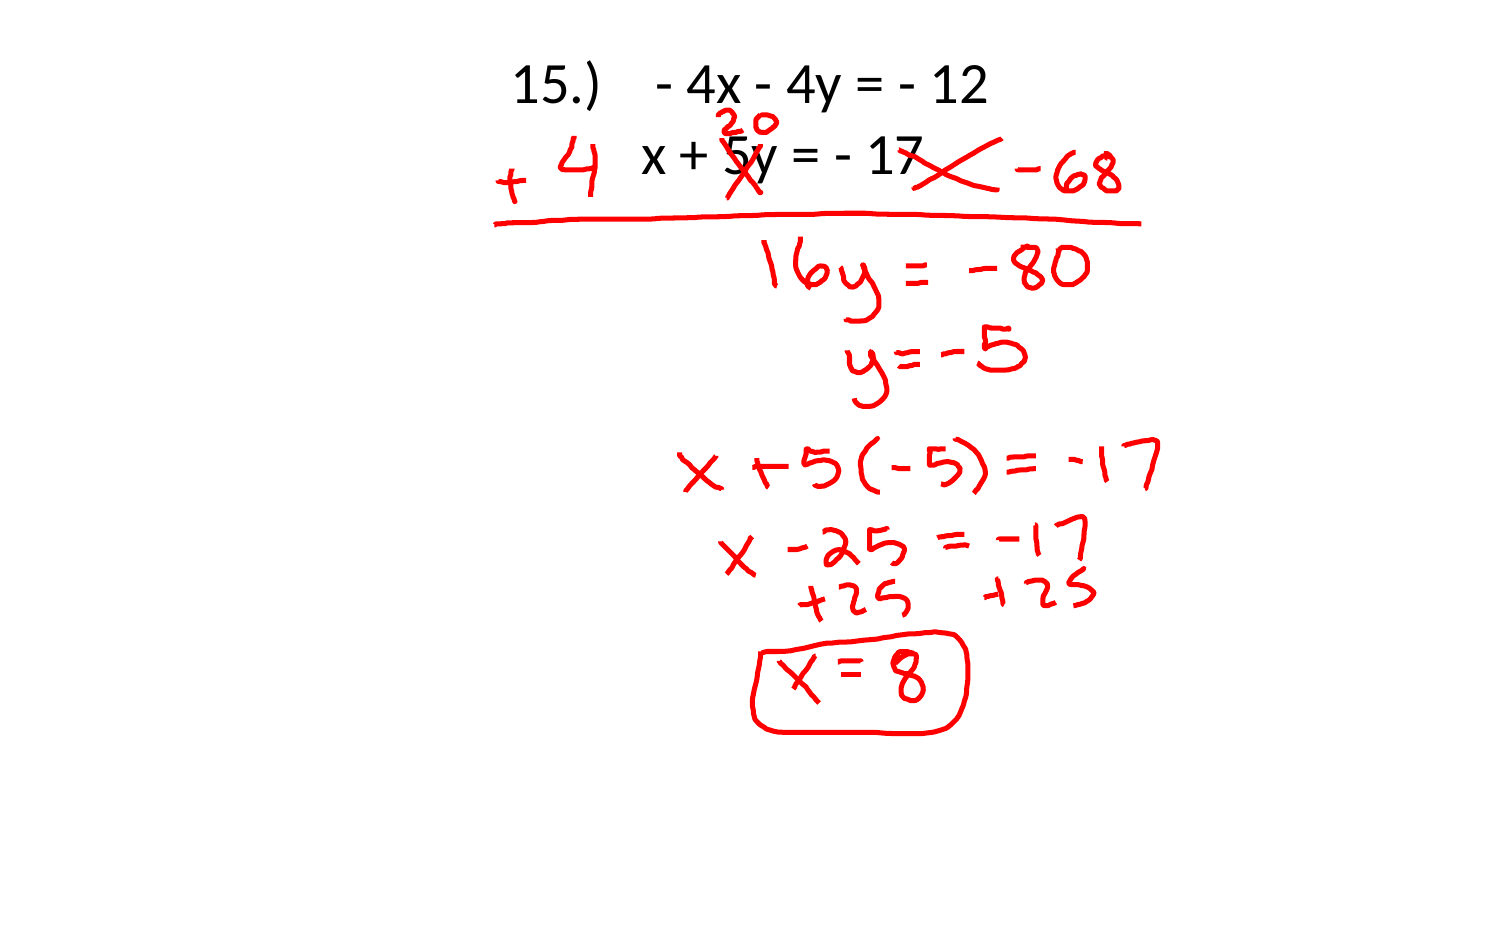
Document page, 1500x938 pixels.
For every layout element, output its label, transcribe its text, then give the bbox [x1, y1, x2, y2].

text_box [494, 168, 1158, 734]
title 15.) - 4x - 4y = - 12 x + 5y = - 17 [75, 37, 1425, 194]
text_box [746, 144, 762, 167]
text_box [1058, 151, 1076, 167]
text_box [721, 138, 743, 167]
text_box [898, 149, 944, 167]
text_box [717, 109, 744, 135]
text_box [559, 135, 592, 167]
text_box [1094, 152, 1114, 167]
text_box [948, 137, 1003, 167]
text_box [591, 144, 596, 167]
text_box [755, 114, 778, 134]
